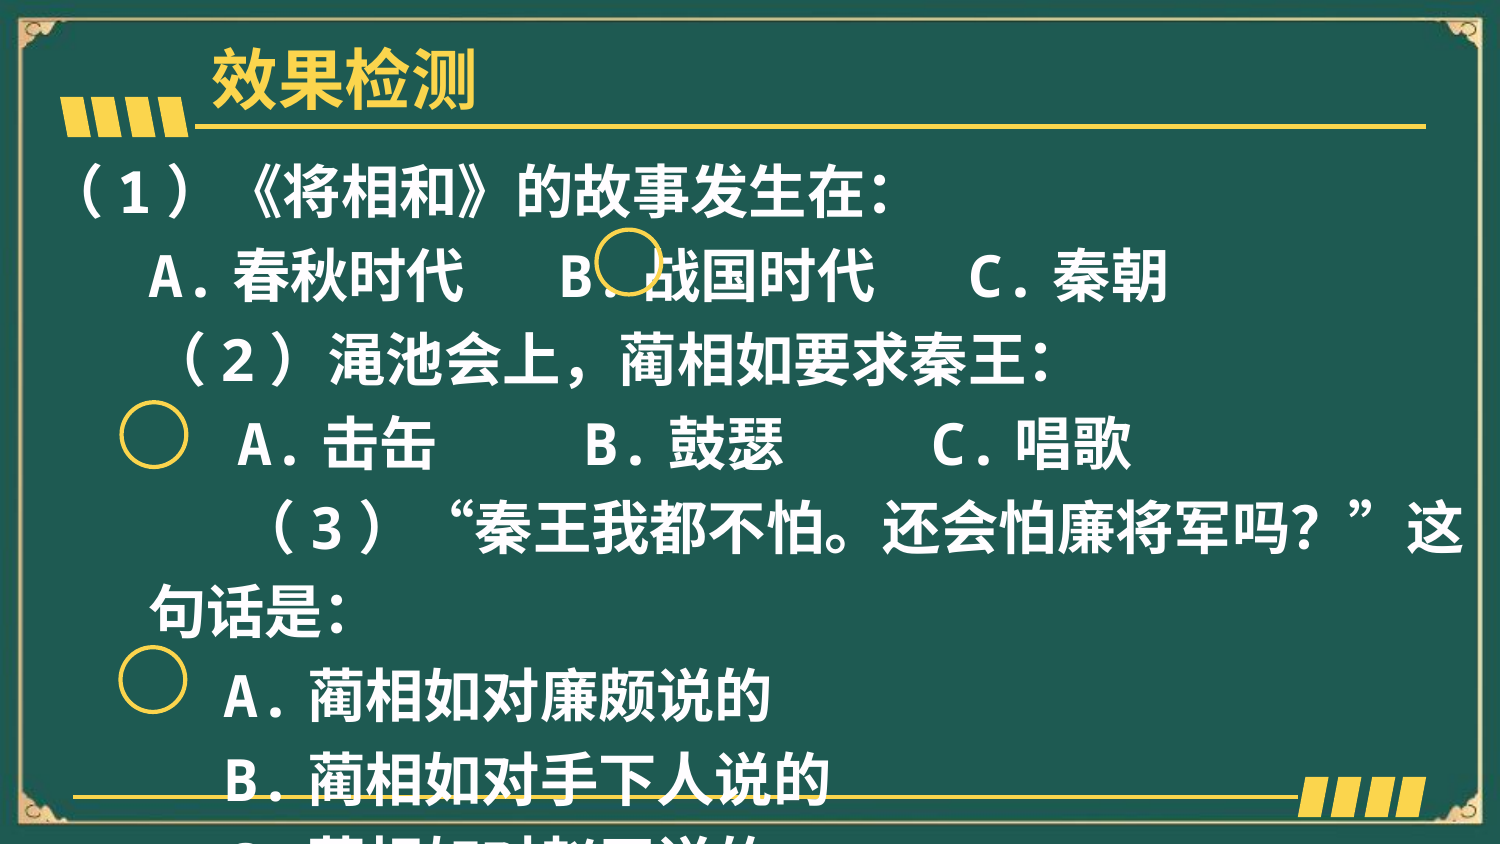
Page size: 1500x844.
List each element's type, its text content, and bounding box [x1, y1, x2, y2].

text_box [119, 400, 189, 470]
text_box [1297, 776, 1427, 818]
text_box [59, 96, 189, 138]
text_box 效果检测 [196, 30, 494, 126]
text_box （1）《将相和》的故事发生在： A.春秋时代 B.战国时代 C.秦朝 （2）渑池会上，蔺相如要求秦王： A.击缶 B.鼓瑟 C.唱歌 （3）“秦王我都不怕。还会怕廉将军吗？”这句话是： A.蔺相如对廉颇说的 B.蔺相如对手下人说的 C.蔺相如对赵王说的 [30, 133, 1497, 844]
picture [0, 0, 1500, 844]
text_box [594, 227, 664, 297]
text_box [118, 645, 188, 715]
